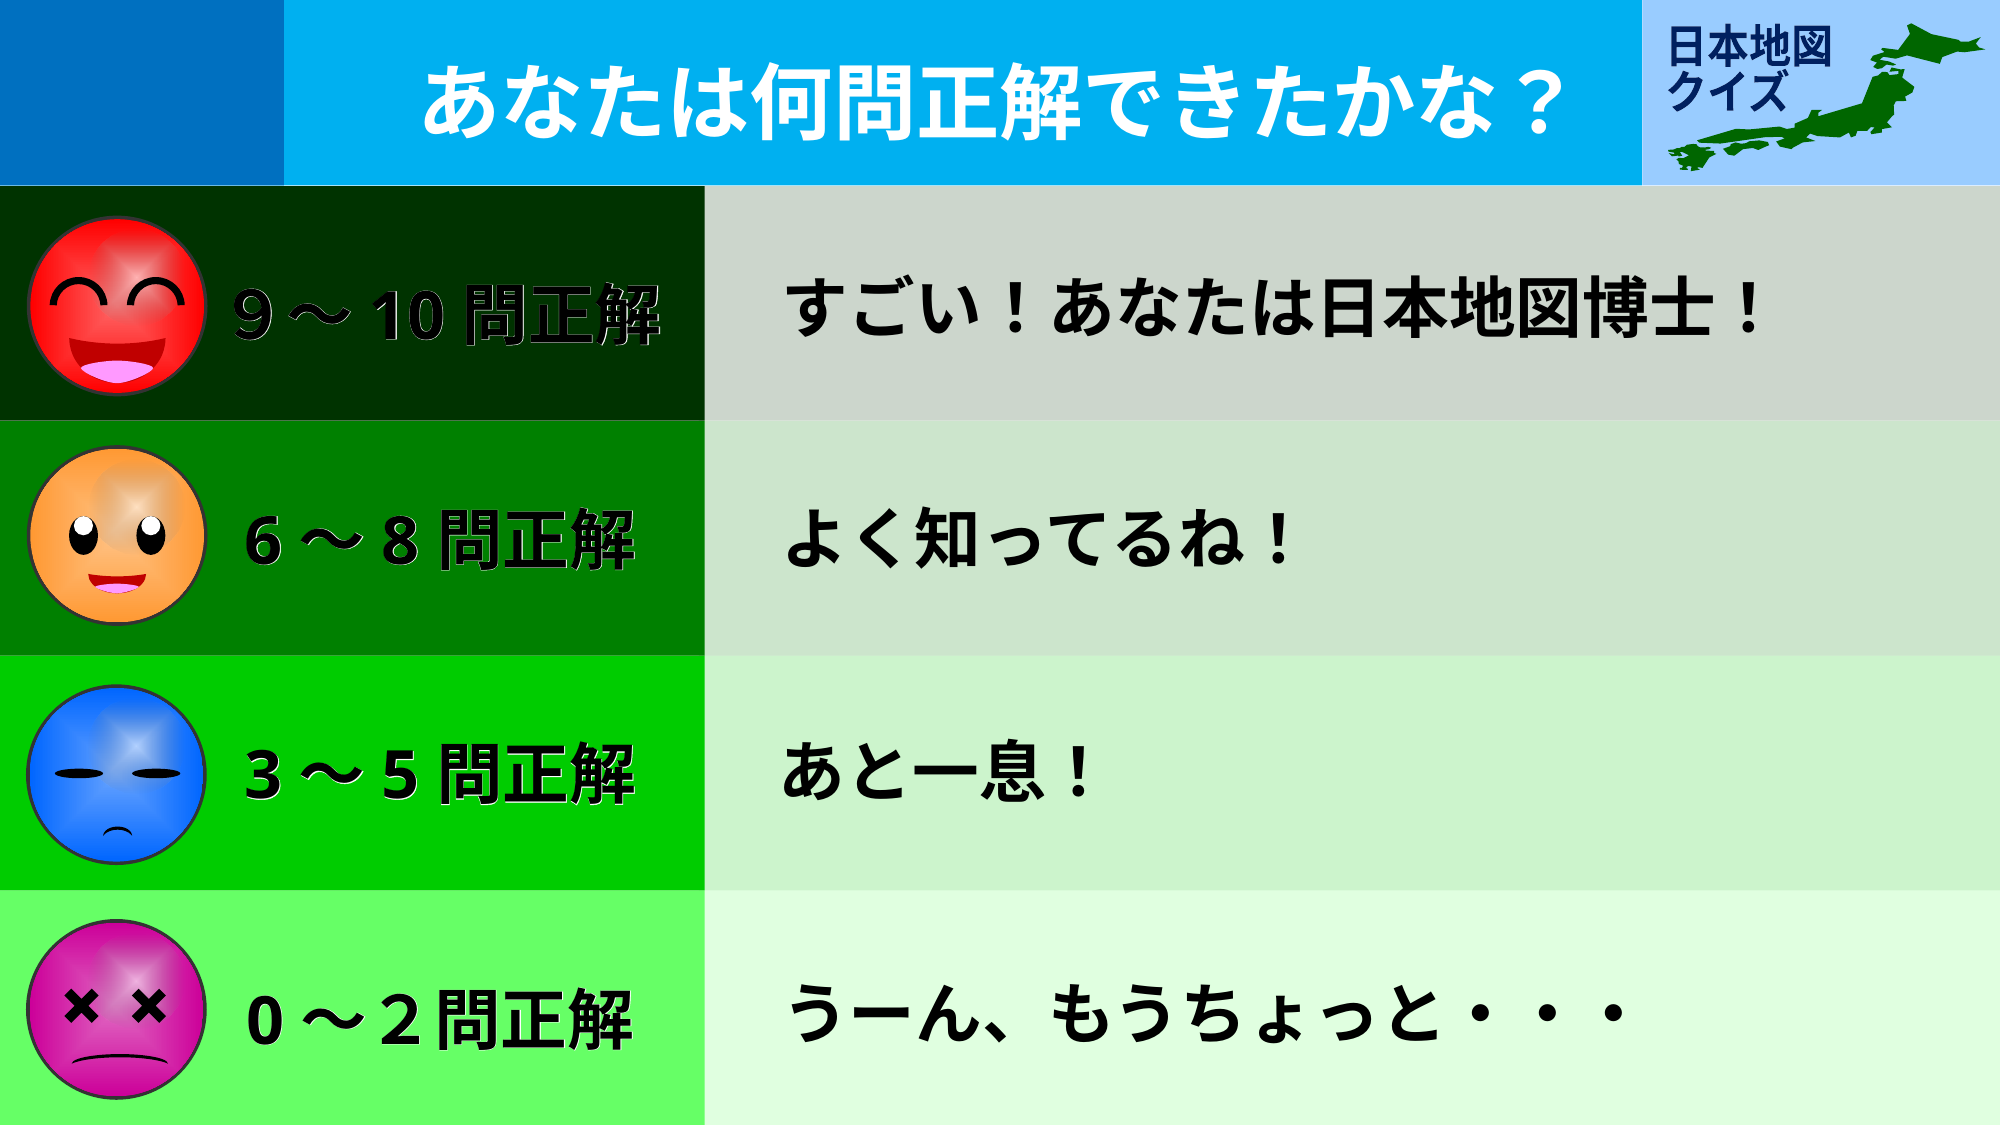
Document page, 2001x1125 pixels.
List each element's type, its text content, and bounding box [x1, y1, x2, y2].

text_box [26, 215, 208, 397]
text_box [698, 185, 2000, 1125]
text_box あなたは何問正解できたかな？ [402, 43, 1598, 158]
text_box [26, 444, 208, 627]
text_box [0, 185, 697, 1125]
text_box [25, 684, 207, 866]
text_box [25, 918, 207, 1101]
